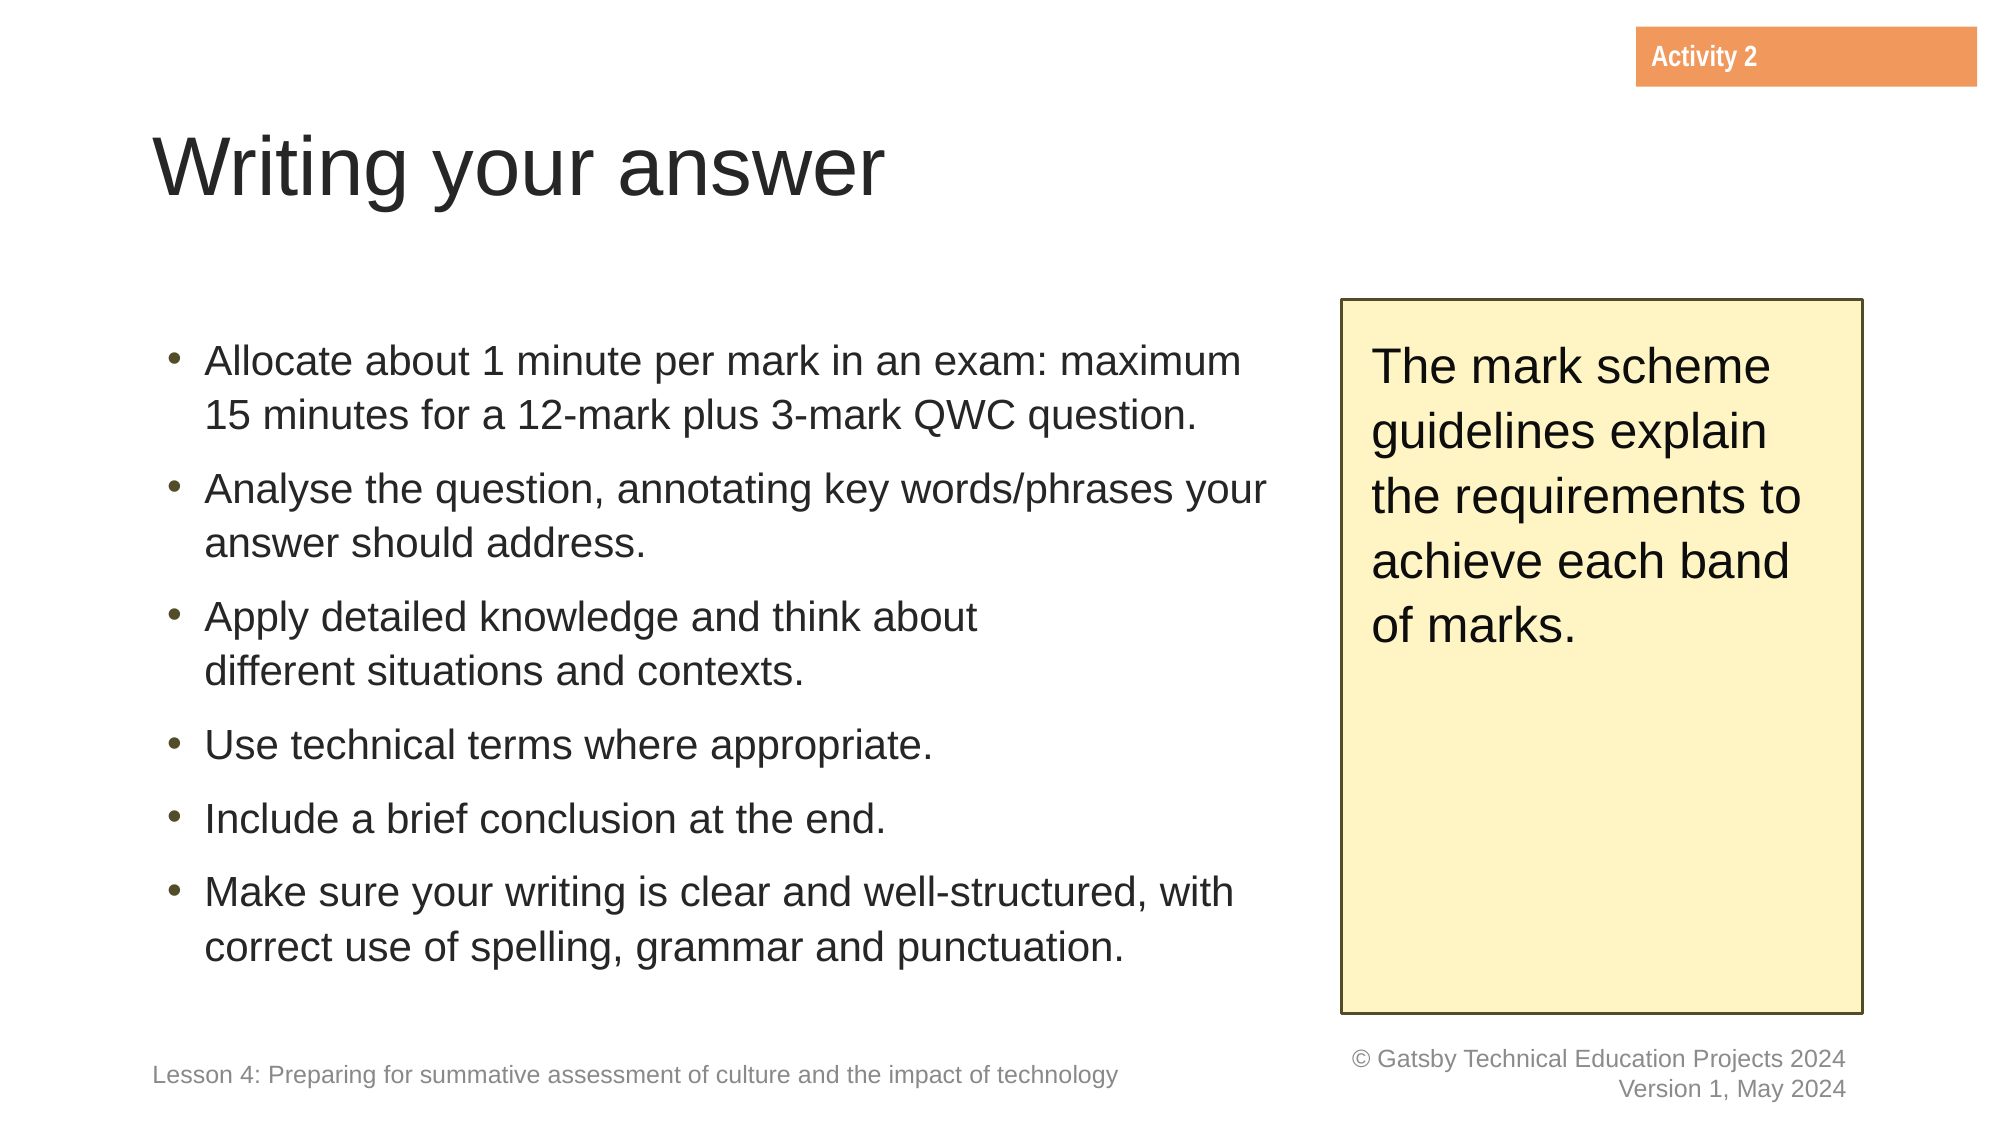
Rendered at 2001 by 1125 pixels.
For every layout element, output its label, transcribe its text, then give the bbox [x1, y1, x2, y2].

list Activity 2 [1636, 26, 1978, 87]
list Lesson 4: Preparing for summative assessment of culture and the impact of technology [137, 1042, 1614, 1103]
list The mark scheme guidelines explain the requirements to achieve each band of marks. [1340, 298, 1864, 1015]
list Allocate about 1 minute per mark in an exam: maximum 15 minutes for a 12-mark plus 3-mark QWC question. Analyse the question, annotating key words/phrases your answer should address. Apply detailed knowledge and think about different situations and contexts. Use technical terms where appropriate. Include a brief conclusion at the end. Make sure your writing is clear and well-structured, with correct use of spelling, grammar and punctuation. [137, 299, 1300, 1014]
title Writing your answer [137, 59, 1863, 278]
